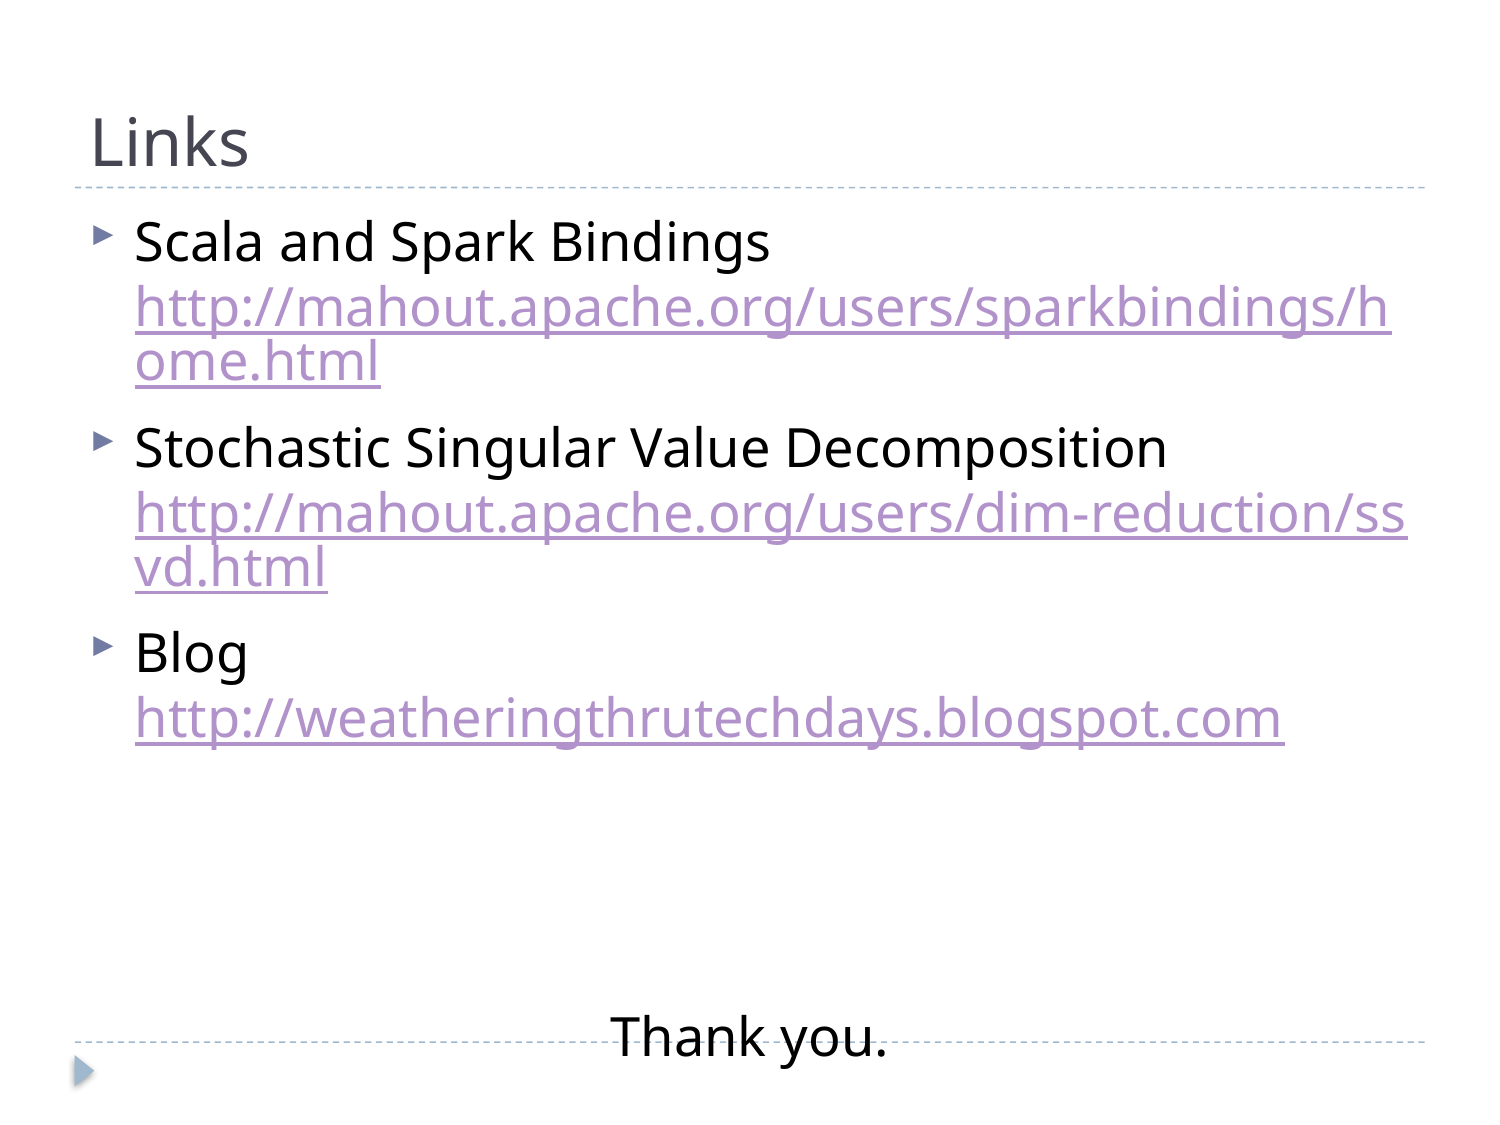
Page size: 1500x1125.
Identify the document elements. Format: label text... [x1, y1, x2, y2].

list Scala and Spark Bindings http://mahout.apache.org/users/sparkbindings/home.html Stochastic Singular Value Decomposition http://mahout.apache.org/users/dim-reduction/ssvd.html Blog http://weatheringthrutechdays.blogspot.com Thank you. [75, 200, 1425, 1010]
title Links [75, 24, 1425, 188]
